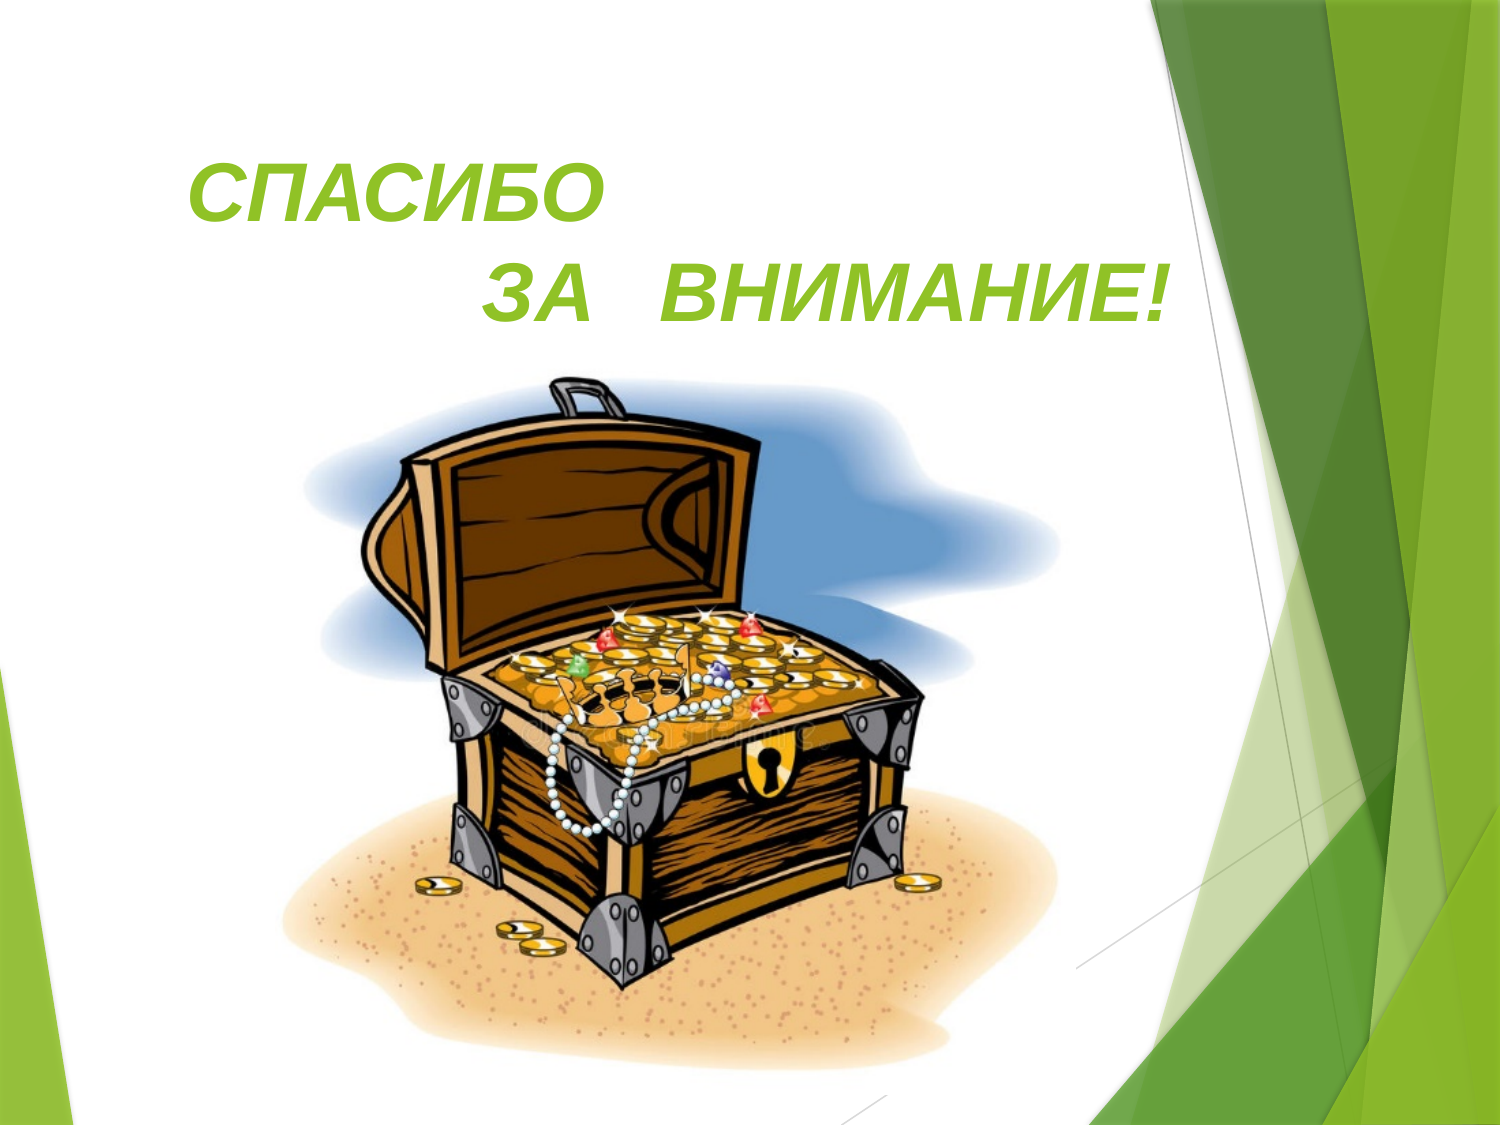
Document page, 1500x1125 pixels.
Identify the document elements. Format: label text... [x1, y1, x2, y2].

text_box ЗА [467, 230, 611, 345]
title СПАСИБО [171, 130, 661, 265]
picture [275, 346, 1077, 1096]
text_box ВНИМАНИЕ! [645, 230, 1188, 346]
